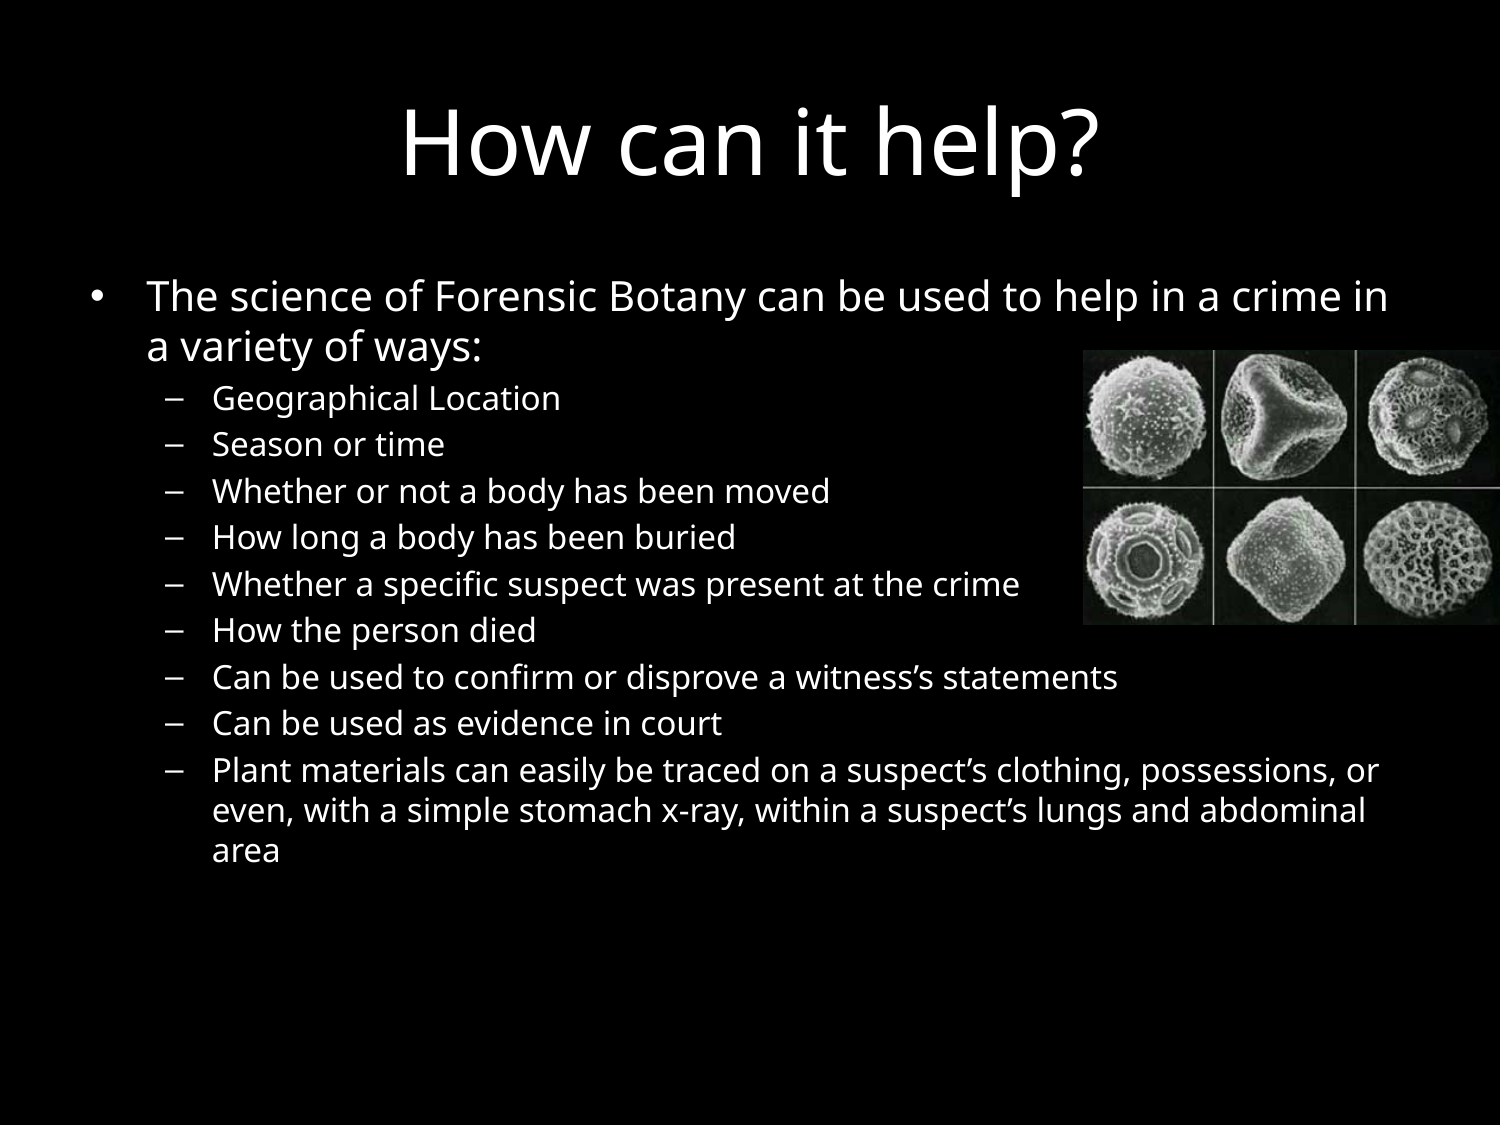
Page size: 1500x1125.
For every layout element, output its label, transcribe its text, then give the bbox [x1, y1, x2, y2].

picture [1082, 349, 1500, 626]
title How can it help? [75, 45, 1425, 233]
list The science of Forensic Botany can be used to help in a crime in a variety of ways: Geographical Location Season or time Whether or not a body has been moved How long a body has been buried Whether a specific suspect was present at the crime How the person died Can be used to confirm or disprove a witness’s statements Can be used as evidence in court Plant materials can easily be traced on a suspect’s clothing, possessions, or even, with a simple stomach x-ray, within a suspect’s lungs and abdominal area [75, 262, 1425, 1005]
